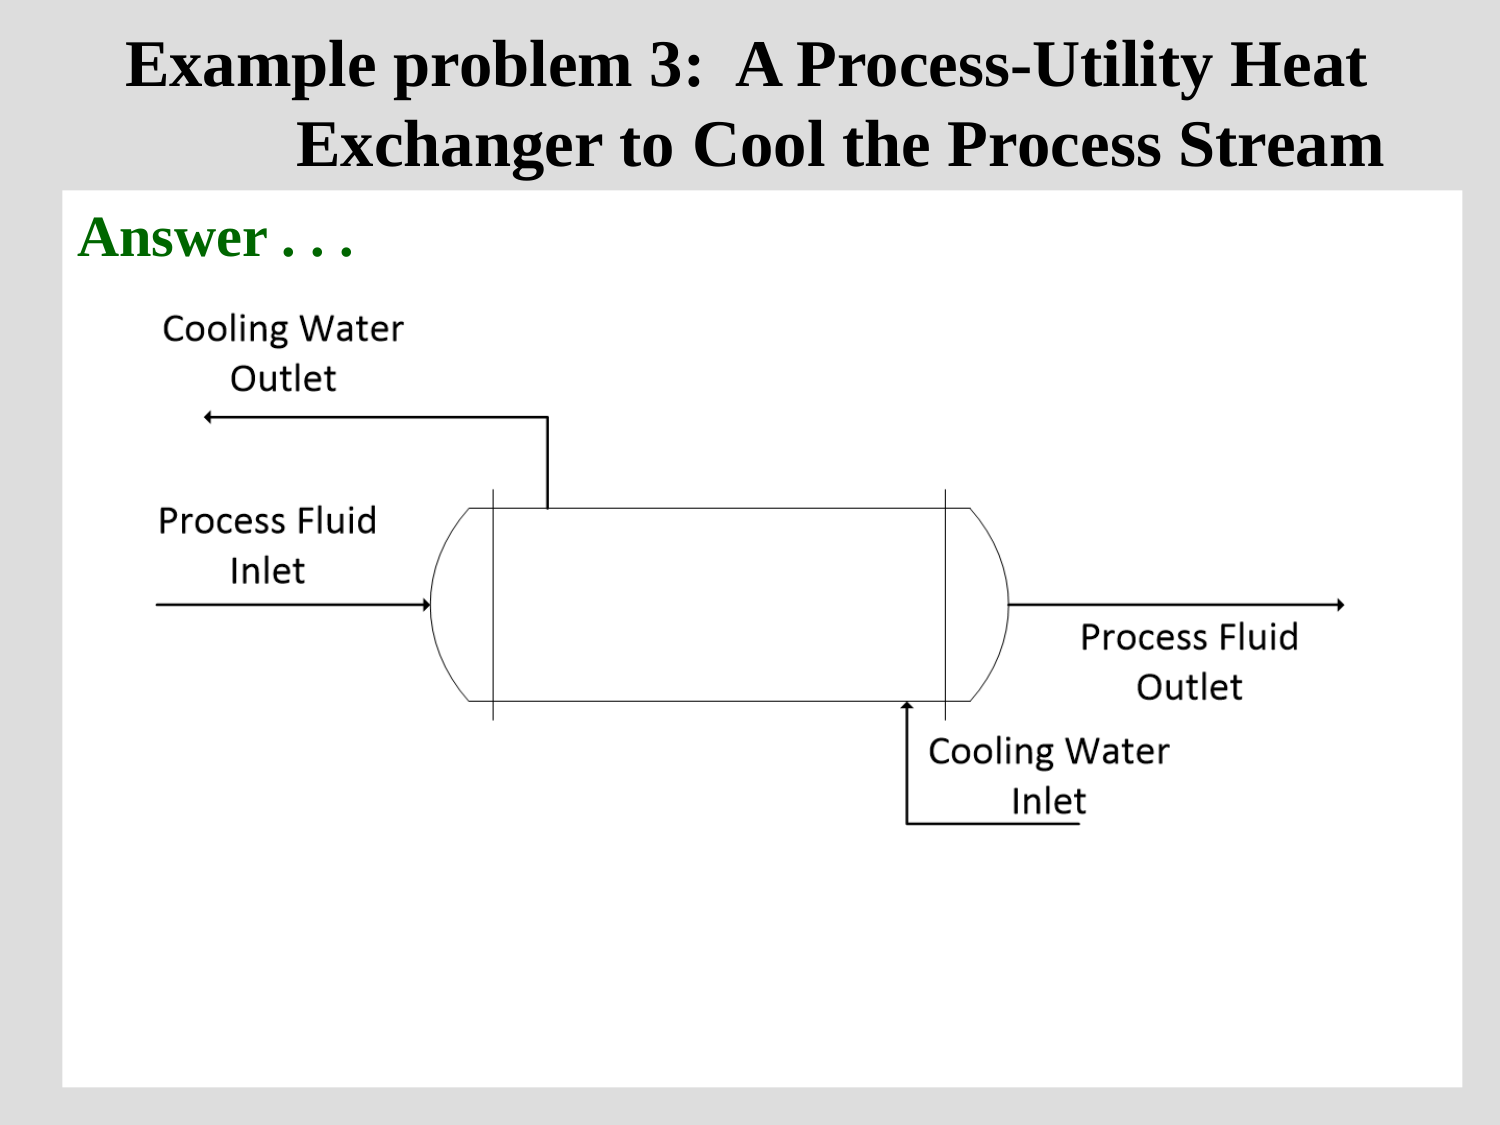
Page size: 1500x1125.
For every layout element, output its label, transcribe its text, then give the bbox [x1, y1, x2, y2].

subtitle Answer . . . [62, 190, 1463, 1088]
picture [154, 298, 1345, 827]
title Example problem 3: A Process-Utility Heat Exchanger to Cool the Process Stream [41, 24, 1454, 175]
